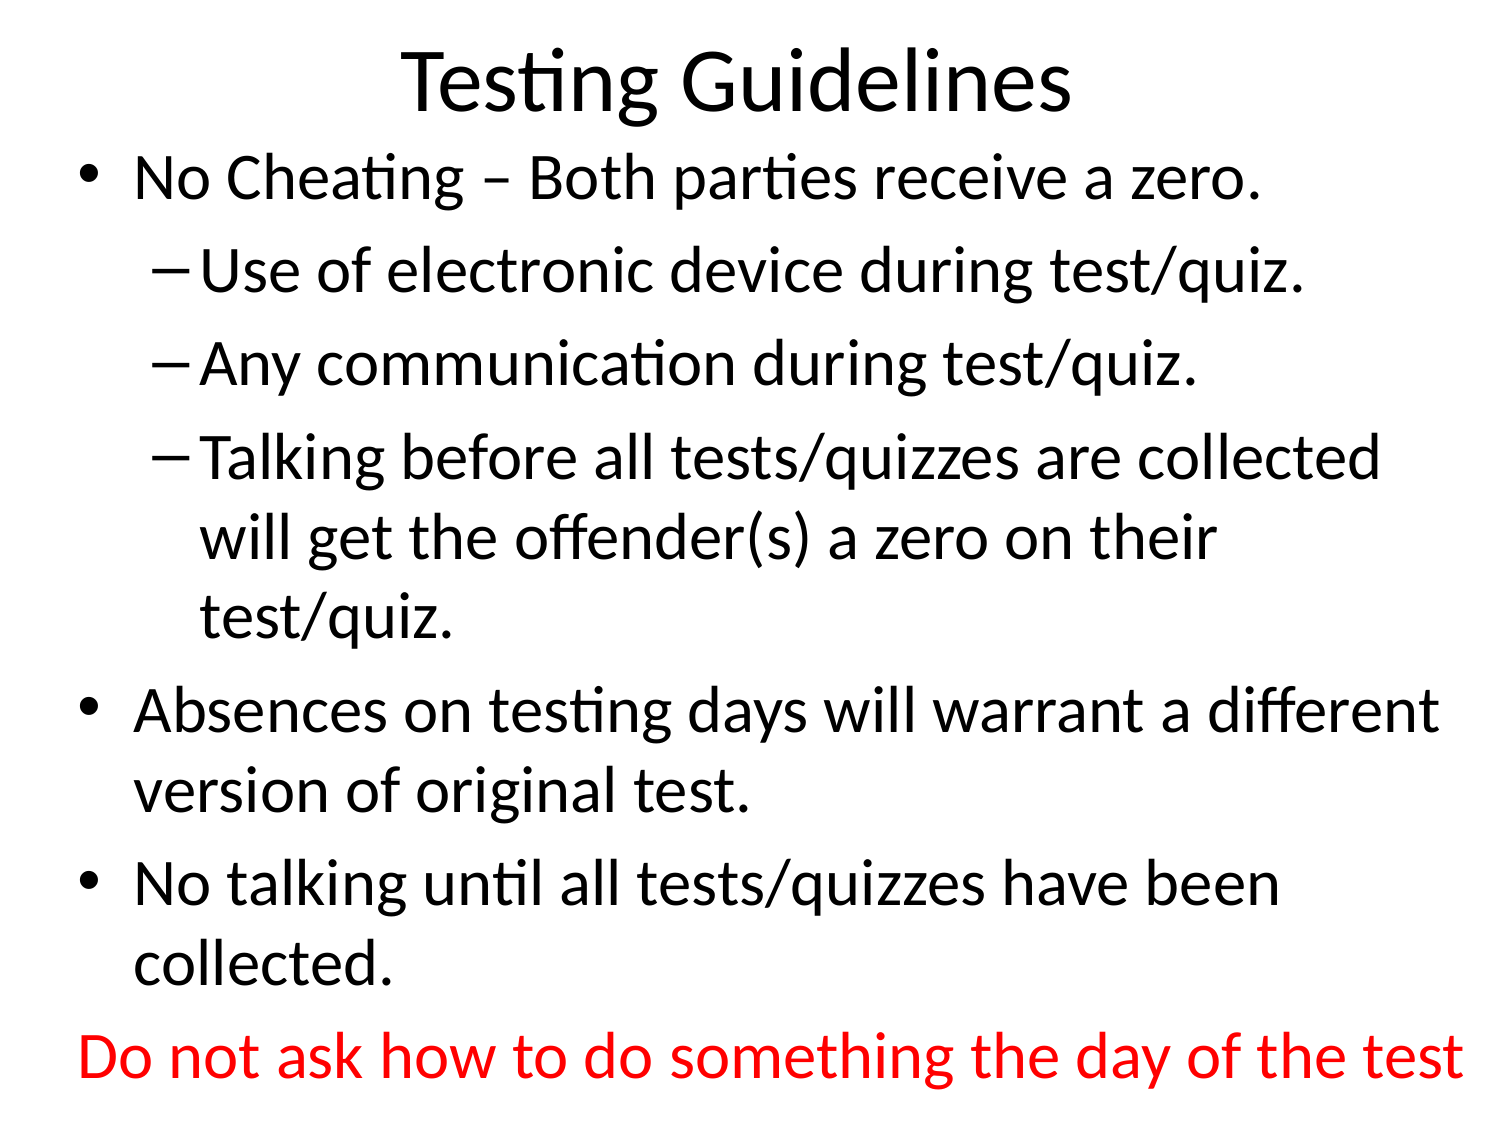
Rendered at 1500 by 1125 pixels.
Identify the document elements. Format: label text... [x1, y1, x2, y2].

list No Cheating – Both parties receive a zero. Use of electronic device during test/quiz. Any communication during test/quiz. Talking before all tests/quizzes are collected will get the offender(s) a zero on their test/quiz. Absences on testing days will warrant a different version of original test. No talking until all tests/quizzes have been collected. Do not ask how to do something the day of the test [62, 125, 1500, 963]
title Testing Guidelines [62, 0, 1413, 125]
